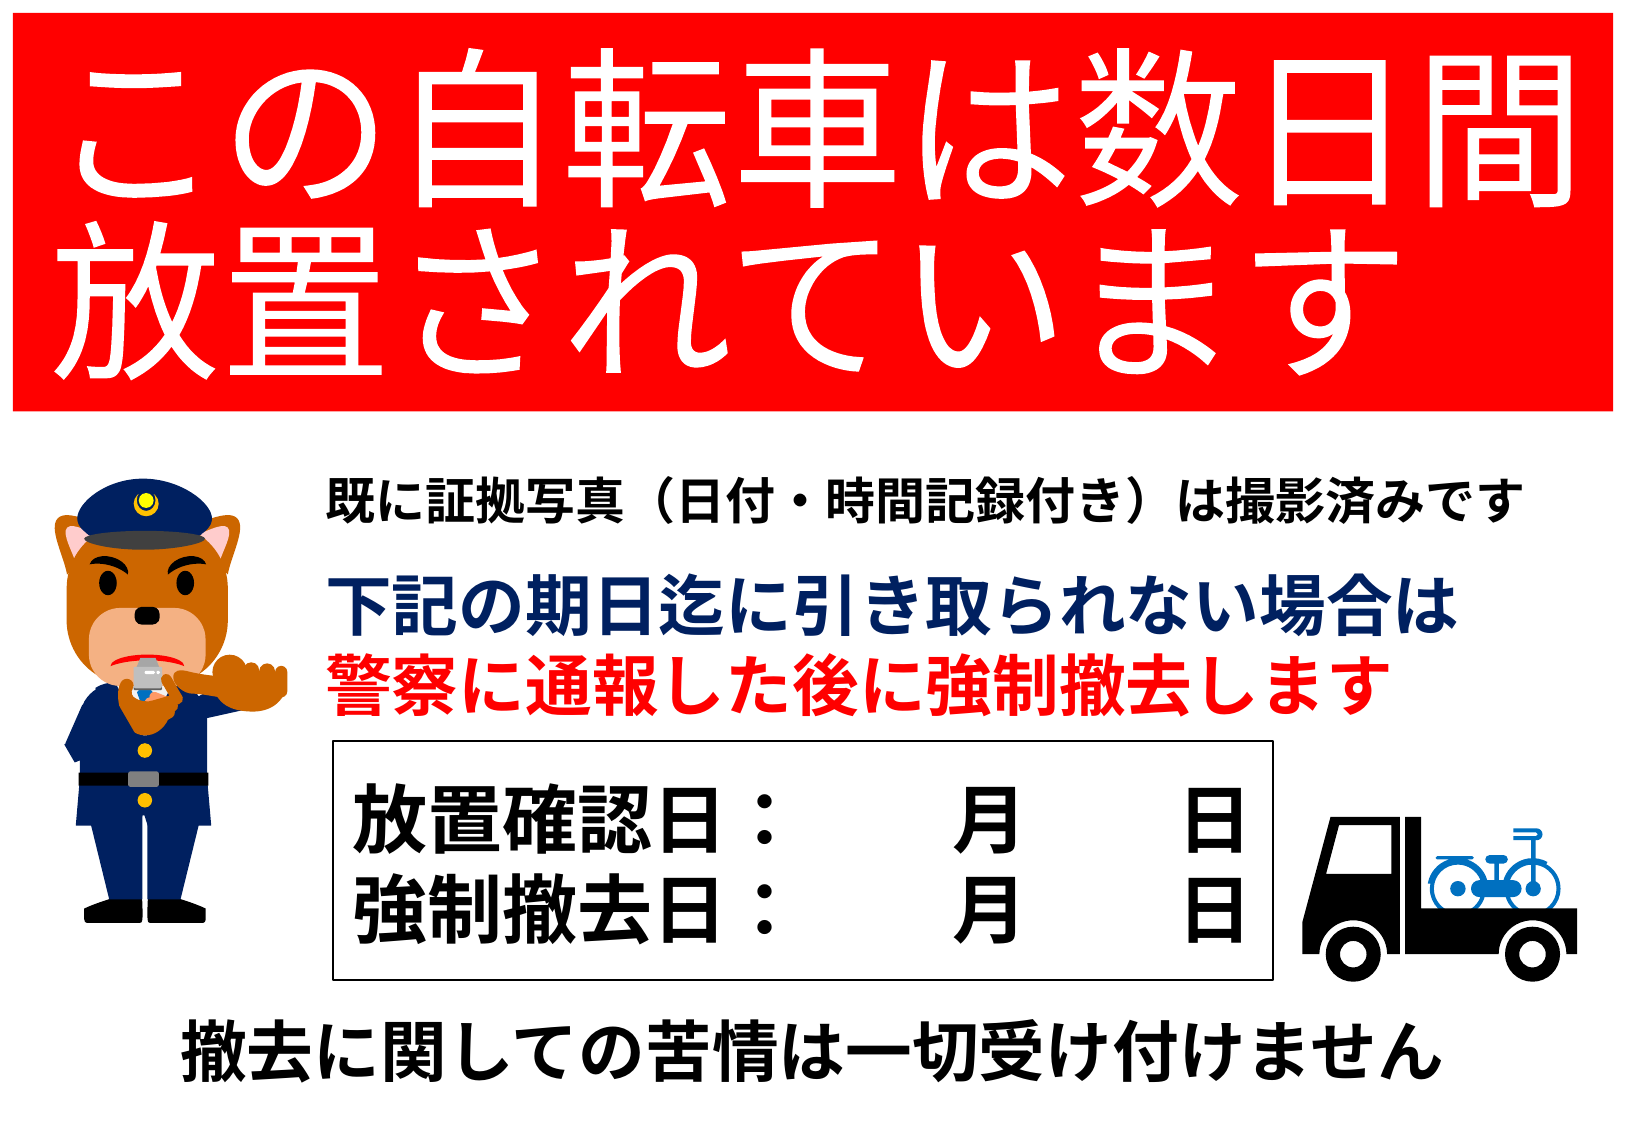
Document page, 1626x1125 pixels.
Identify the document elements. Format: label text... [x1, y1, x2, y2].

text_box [40, 478, 288, 924]
text_box [331, 739, 1275, 982]
text_box 下記の期日迄に引き取られない場合は 警察に通報した後に強制撤去します [310, 556, 1601, 732]
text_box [1302, 816, 1578, 982]
text_box [11, 11, 1615, 413]
text_box 放置確認日： 月 日 強制撤去日： 月 日 [338, 765, 1282, 961]
text_box 撤去に関しての苦情は一切受け付けません [47, 1002, 1578, 1098]
text_box 既に証拠写真（日付・時間記録付き）は撮影済みです [310, 461, 1601, 537]
